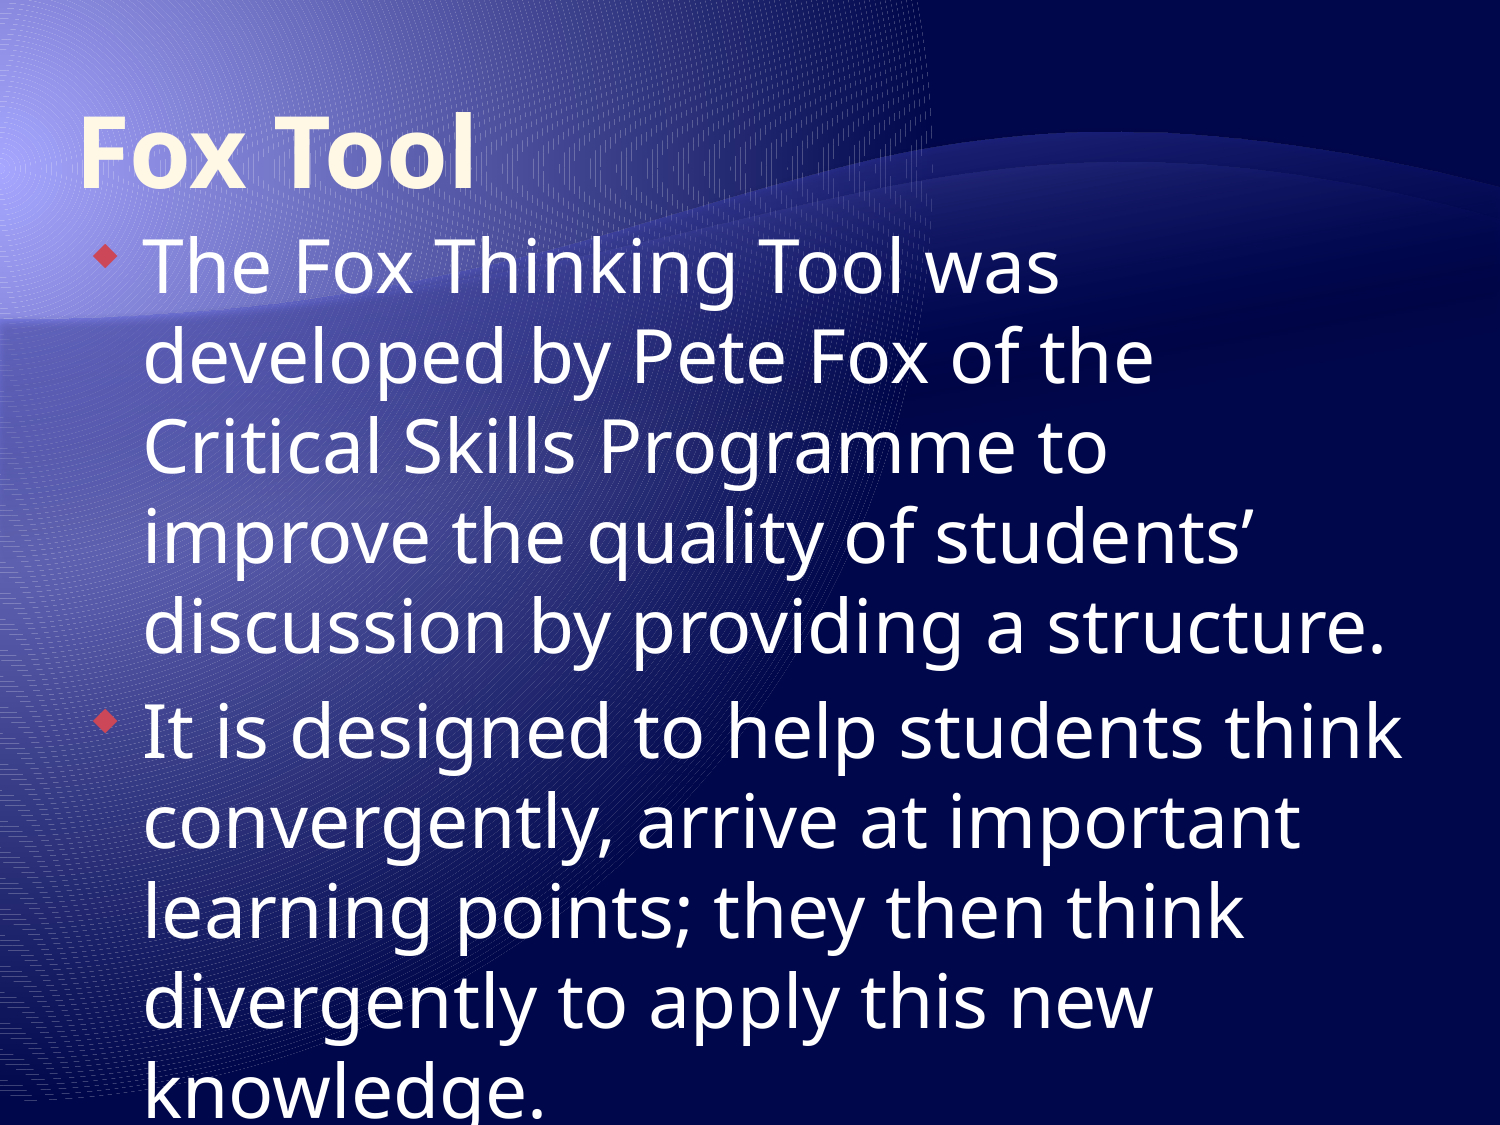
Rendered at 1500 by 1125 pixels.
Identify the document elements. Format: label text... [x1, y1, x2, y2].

list The Fox Thinking Tool was developed by Pete Fox of the Critical Skills Programme to improve the quality of students’ discussion by providing a structure. It is designed to help students think convergently, arrive at important learning points; they then think divergently to apply this new knowledge. [75, 210, 1425, 1067]
title Fox Tool [75, 87, 1425, 210]
